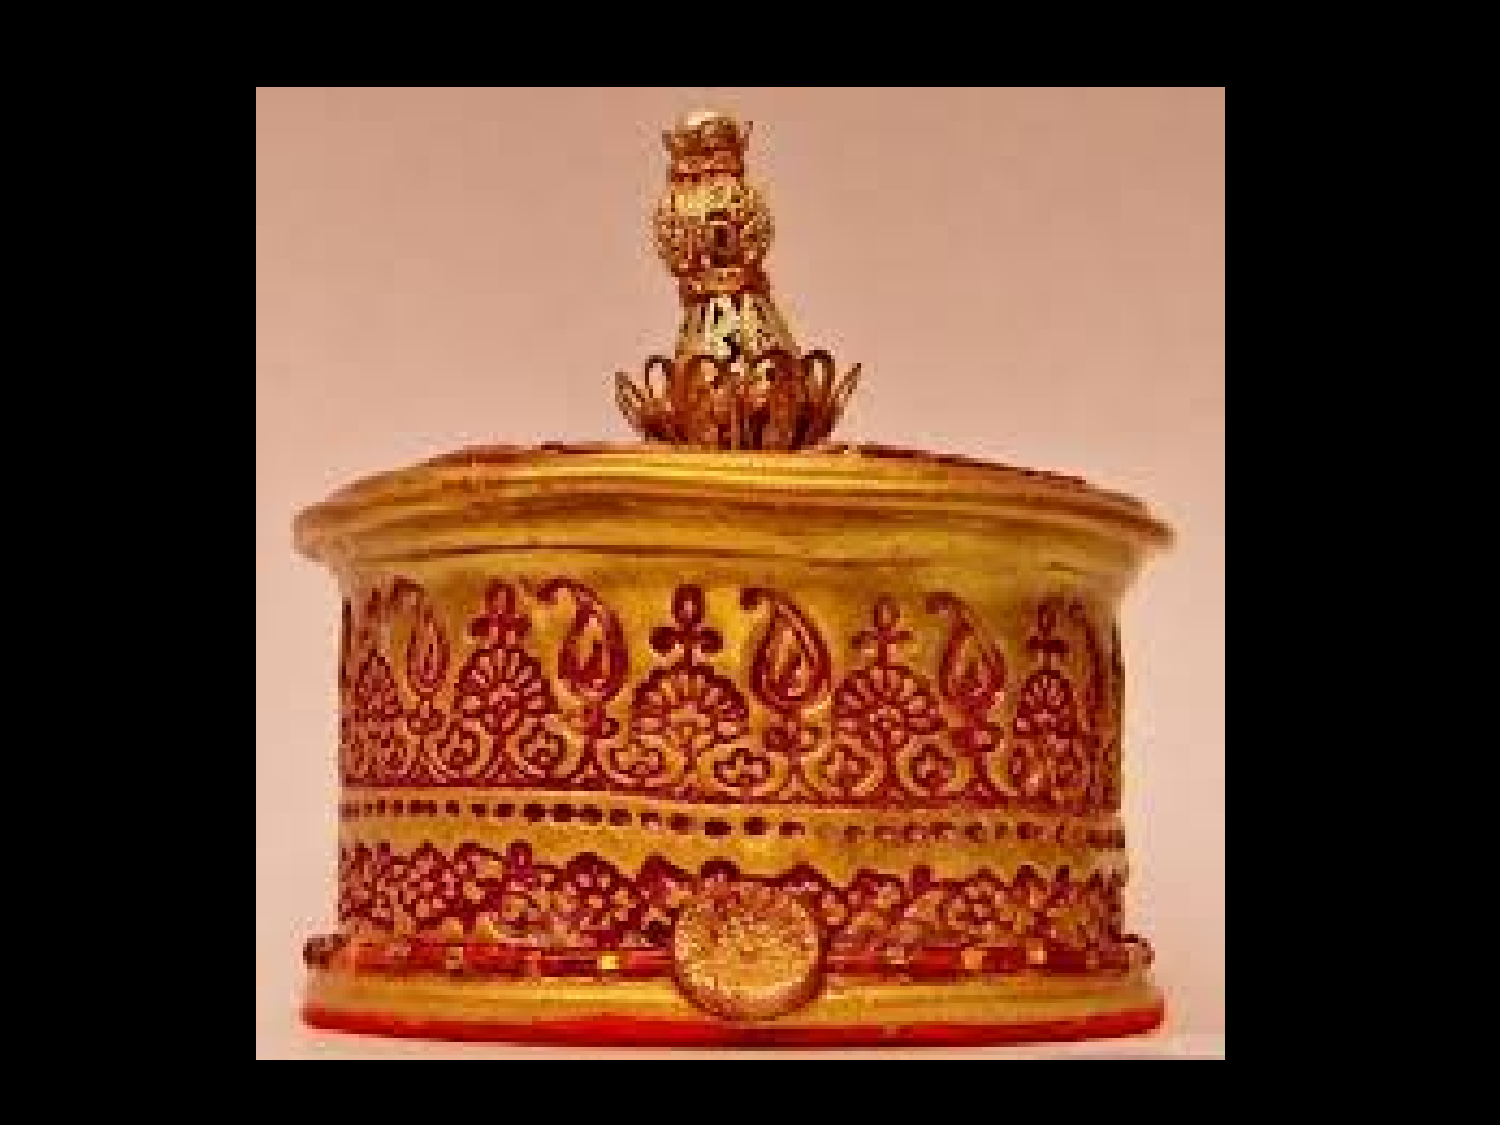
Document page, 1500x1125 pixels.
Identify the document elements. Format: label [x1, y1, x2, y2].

picture [256, 86, 1226, 1060]
